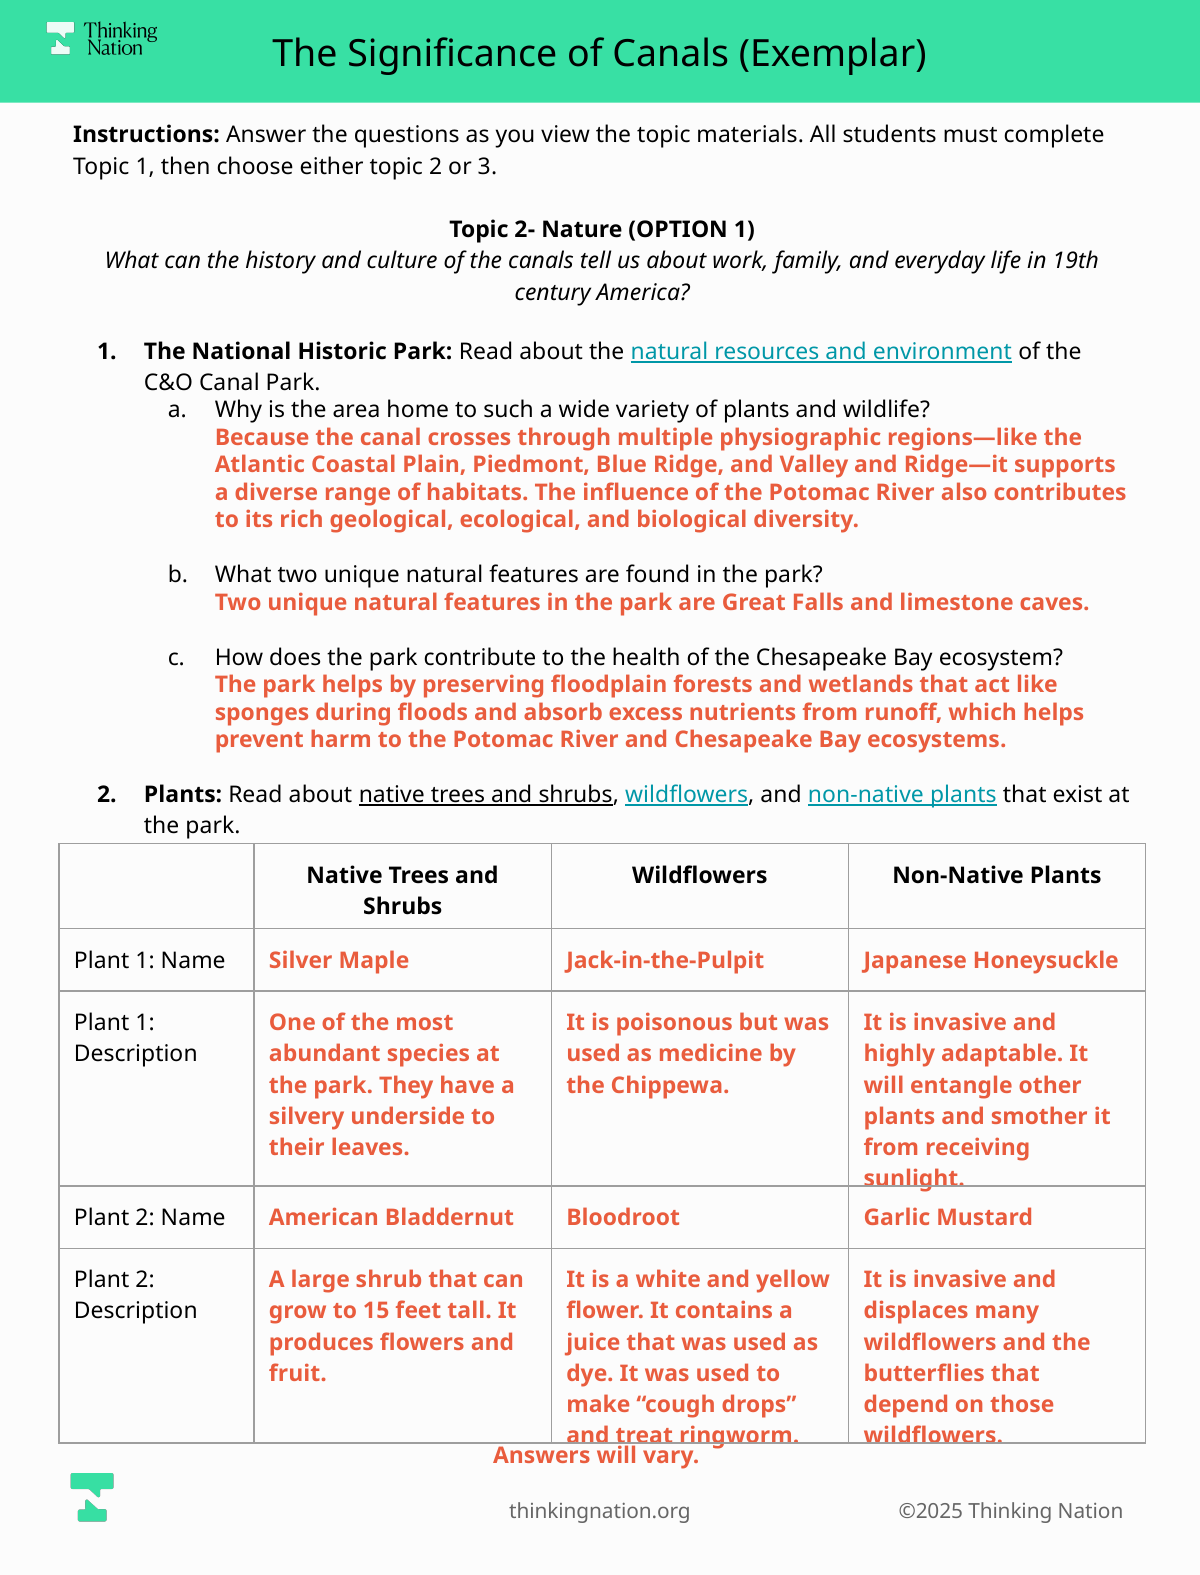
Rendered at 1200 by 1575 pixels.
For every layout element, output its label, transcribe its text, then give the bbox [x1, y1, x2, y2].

text_box The Significance of Canals (Exemplar) [0, 0, 1200, 103]
picture [58, 1463, 126, 1531]
table_cell Plant 2: Name [60, 1187, 253, 1248]
table_cell Jack-in-the-Pulpit [552, 929, 848, 990]
text_box ©2025 Thinking Nation [854, 1483, 1139, 1532]
table_cell Plant 1: Description [60, 992, 253, 1185]
table_cell It is poisonous but was used as medicine by the Chippewa. [552, 992, 848, 1185]
table_cell Bloodroot [552, 1187, 848, 1248]
table_cell It is invasive and highly adaptable. It will entangle other plants and smother it from receiving sunlight. [849, 992, 1145, 1185]
text_box thinkingnation.org [457, 1483, 742, 1532]
table_header Non-Native Plants [849, 844, 1145, 928]
table_cell American Bladdernut [255, 1187, 551, 1248]
text_box Instructions: Answer the questions as you view the topic materials. All students must complete Topic 1, then choose either topic 2 or 3. Topic 2- Nature (OPTION 1) What can the history and culture of the canals tell us about work, family, and everyday life in 19th century America? The National Historic Park: Read about the natural resources and environment of the C&O Canal Park. Why is the area home to such a wide variety of plants and wildlife? Because the canal crosses through multiple physiographic regions—like the Atlantic Coastal Plain, Piedmont, Blue Ridge, and Valley and Ridge—it supports a diverse range of habitats. The influence of the Potomac River also contributes to its rich geological, ecological, and biological diversity. What two unique natural features are found in the park? Two unique natural features in the park are Great Falls and limestone caves. How does the park contribute to the health of the Chesapeake Bay ecosystem? The park helps by preserving floodplain forests and wetlands that act like sponges during floods and absorb excess nutrients from runoff, which helps prevent harm to the Potomac River and Chesapeake Bay ecosystems. Plants: Read about native trees and shrubs, wildflowers, and non-native plants that exist at the park. [58, 101, 1146, 843]
table_cell One of the most abundant species at the park. They have a silvery underside to their leaves. [255, 992, 551, 1185]
table_header Wildflowers [552, 844, 848, 928]
table_cell A large shrub that can grow to 15 feet tall. It produces flowers and fruit. [255, 1249, 551, 1442]
table_cell Silver Maple [255, 929, 551, 990]
picture [34, 11, 162, 65]
table_cell Garlic Mustard [849, 1187, 1145, 1248]
text_box Answers will vary. [478, 1425, 727, 1474]
table_cell Plant 2: Description [60, 1249, 253, 1442]
table_header Native Trees and Shrubs [255, 844, 551, 928]
table_header [60, 844, 253, 928]
table_cell It is invasive and displaces many wildflowers and the butterflies that depend on those wildflowers. [849, 1249, 1145, 1442]
table_cell Japanese Honeysuckle [849, 929, 1145, 990]
table_cell It is a white and yellow flower. It contains a juice that was used as dye. It was used to make “cough drops” and treat ringworm. [552, 1249, 848, 1442]
table_cell Plant 1: Name [60, 929, 253, 990]
